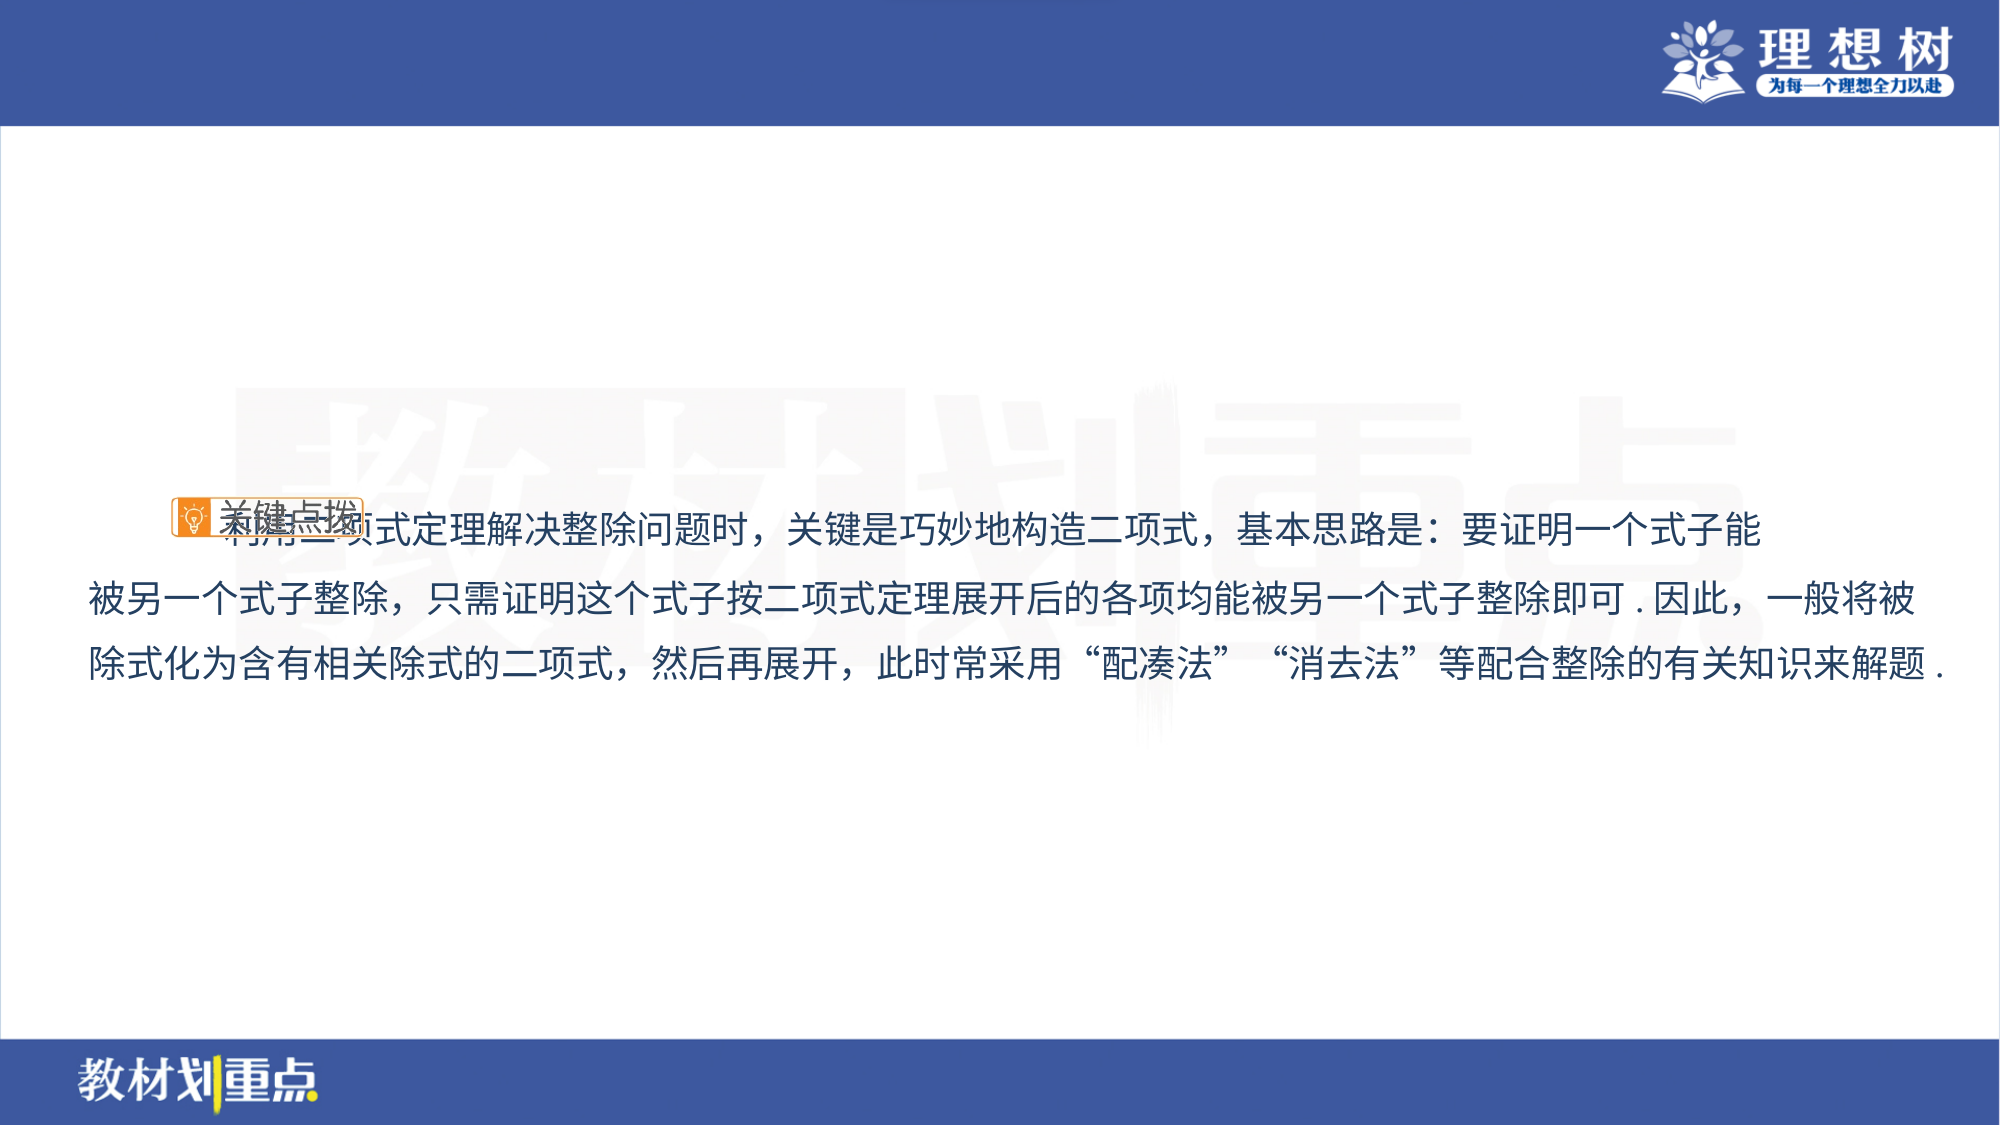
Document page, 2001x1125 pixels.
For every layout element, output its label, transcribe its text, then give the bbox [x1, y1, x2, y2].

text_box 利用二项式定理解决整除问题时，关键是巧妙地构造二项式，基本思路是：要证明一个式子能 被另一个式子整除，只需证明这个式子按二项式定理展开后的各项均能被另一个式子整除即可.因此，一般将被 除式化为含有相关除式的二项式，然后再展开，此时常采用“配凑法”“消去法”等配合整除的有关知识来解题. [88, 482, 1911, 679]
picture [0, 0, 2000, 1125]
